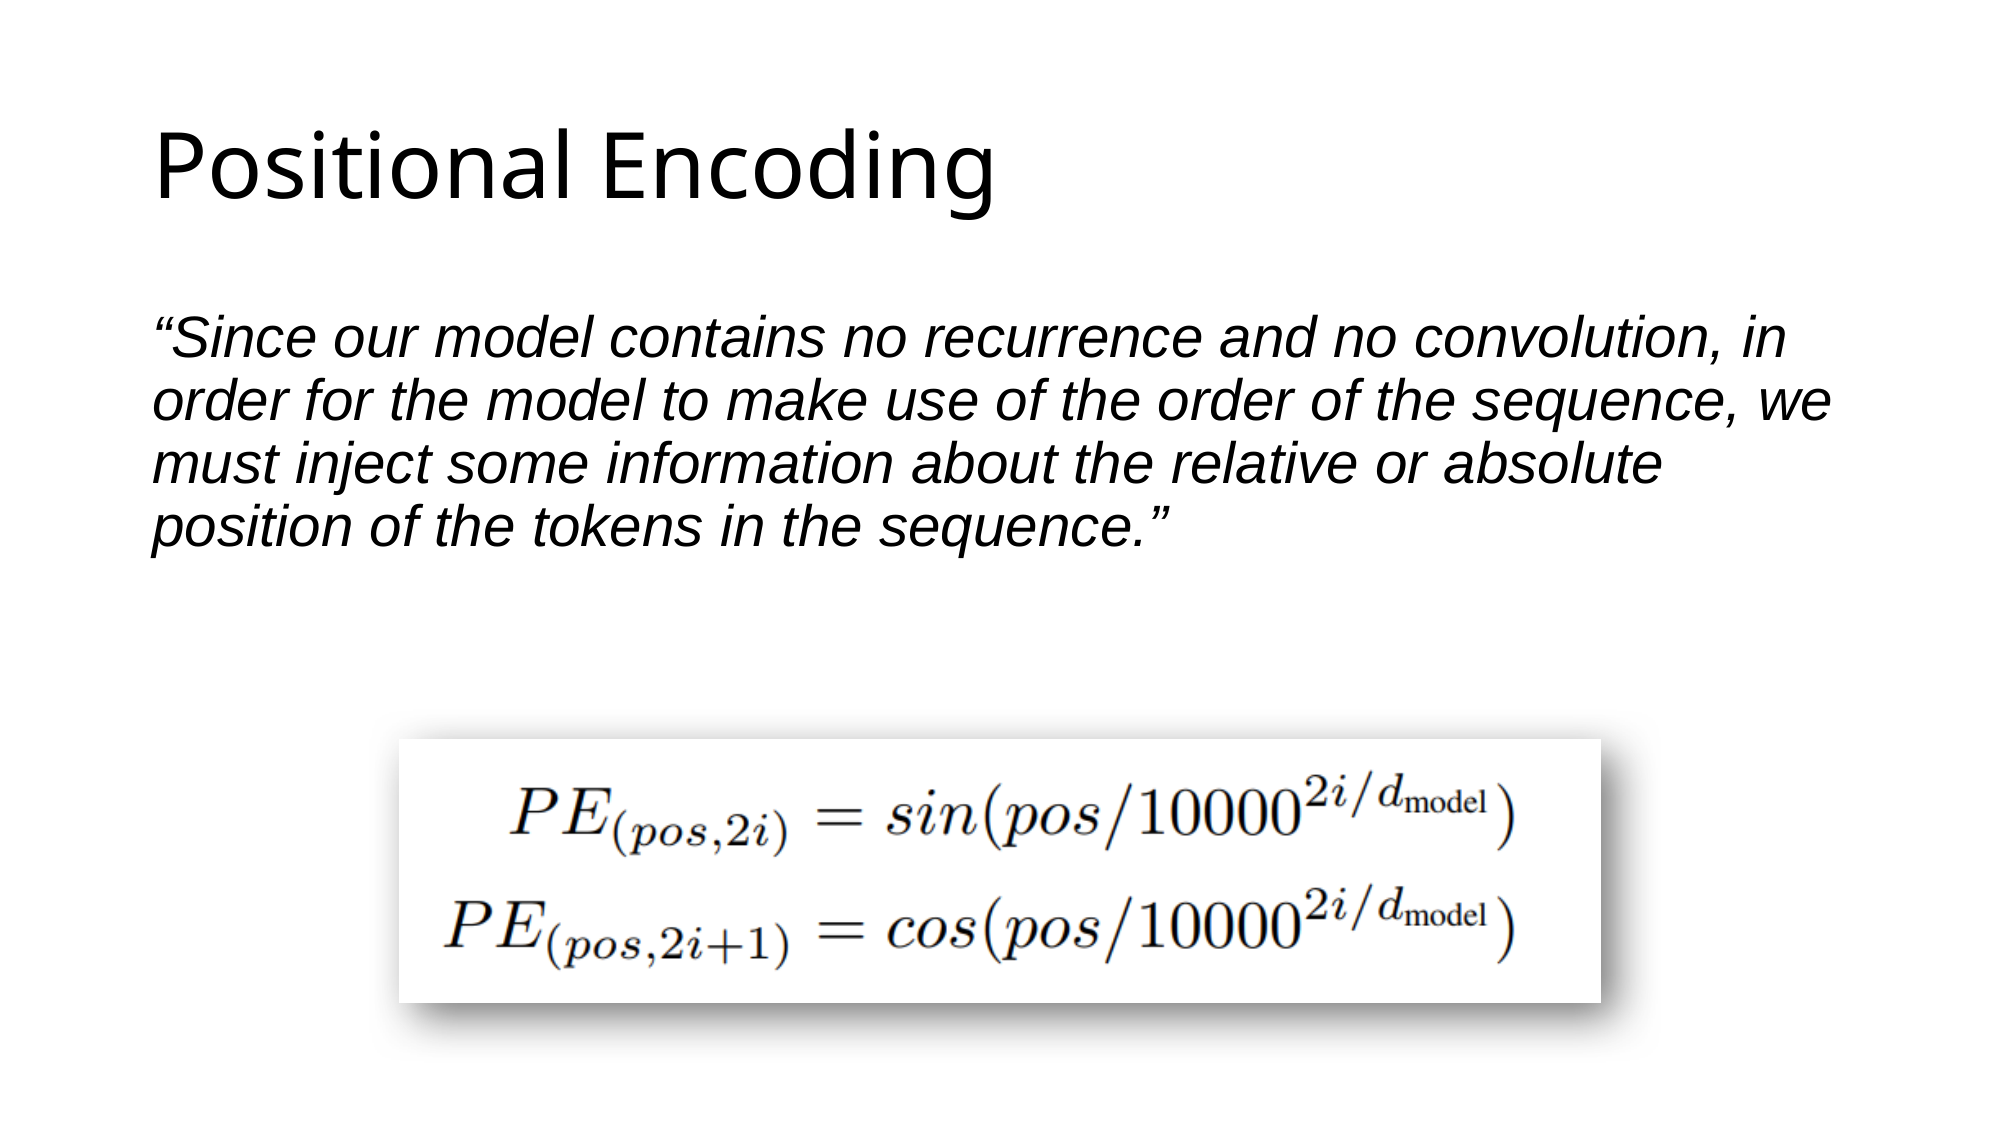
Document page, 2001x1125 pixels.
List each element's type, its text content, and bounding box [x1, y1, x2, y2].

list “Since our model contains no recurrence and no convolution, in order for the model to make use of the order of the sequence, we must inject some information about the relative or absolute position of the tokens in the sequence.” [137, 299, 1863, 1014]
picture [399, 739, 1601, 1003]
title Positional Encoding [137, 59, 1863, 278]
